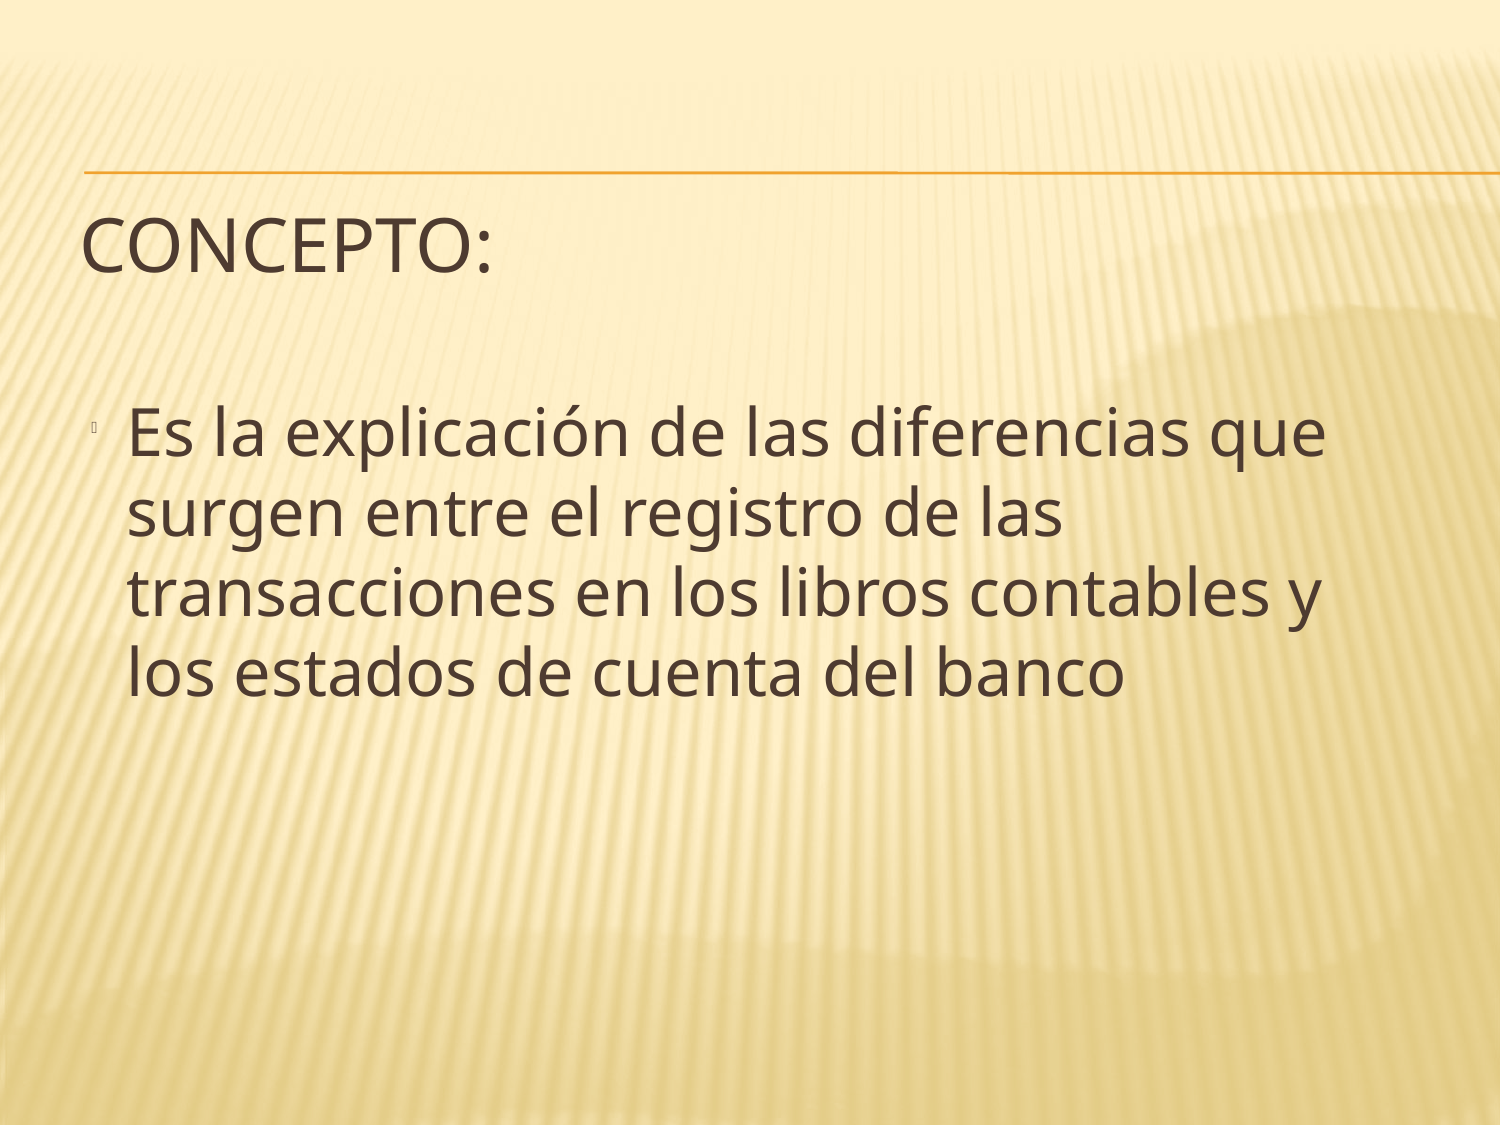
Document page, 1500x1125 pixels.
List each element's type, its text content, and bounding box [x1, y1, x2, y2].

text_box CONCEPTO: [64, 148, 1415, 337]
picture [0, 0, 1500, 1125]
text_box Es la explicación de las diferencias que surgen entre el registro de las transacciones en los libros contables y los estados de cuenta del banco [76, 382, 1427, 834]
